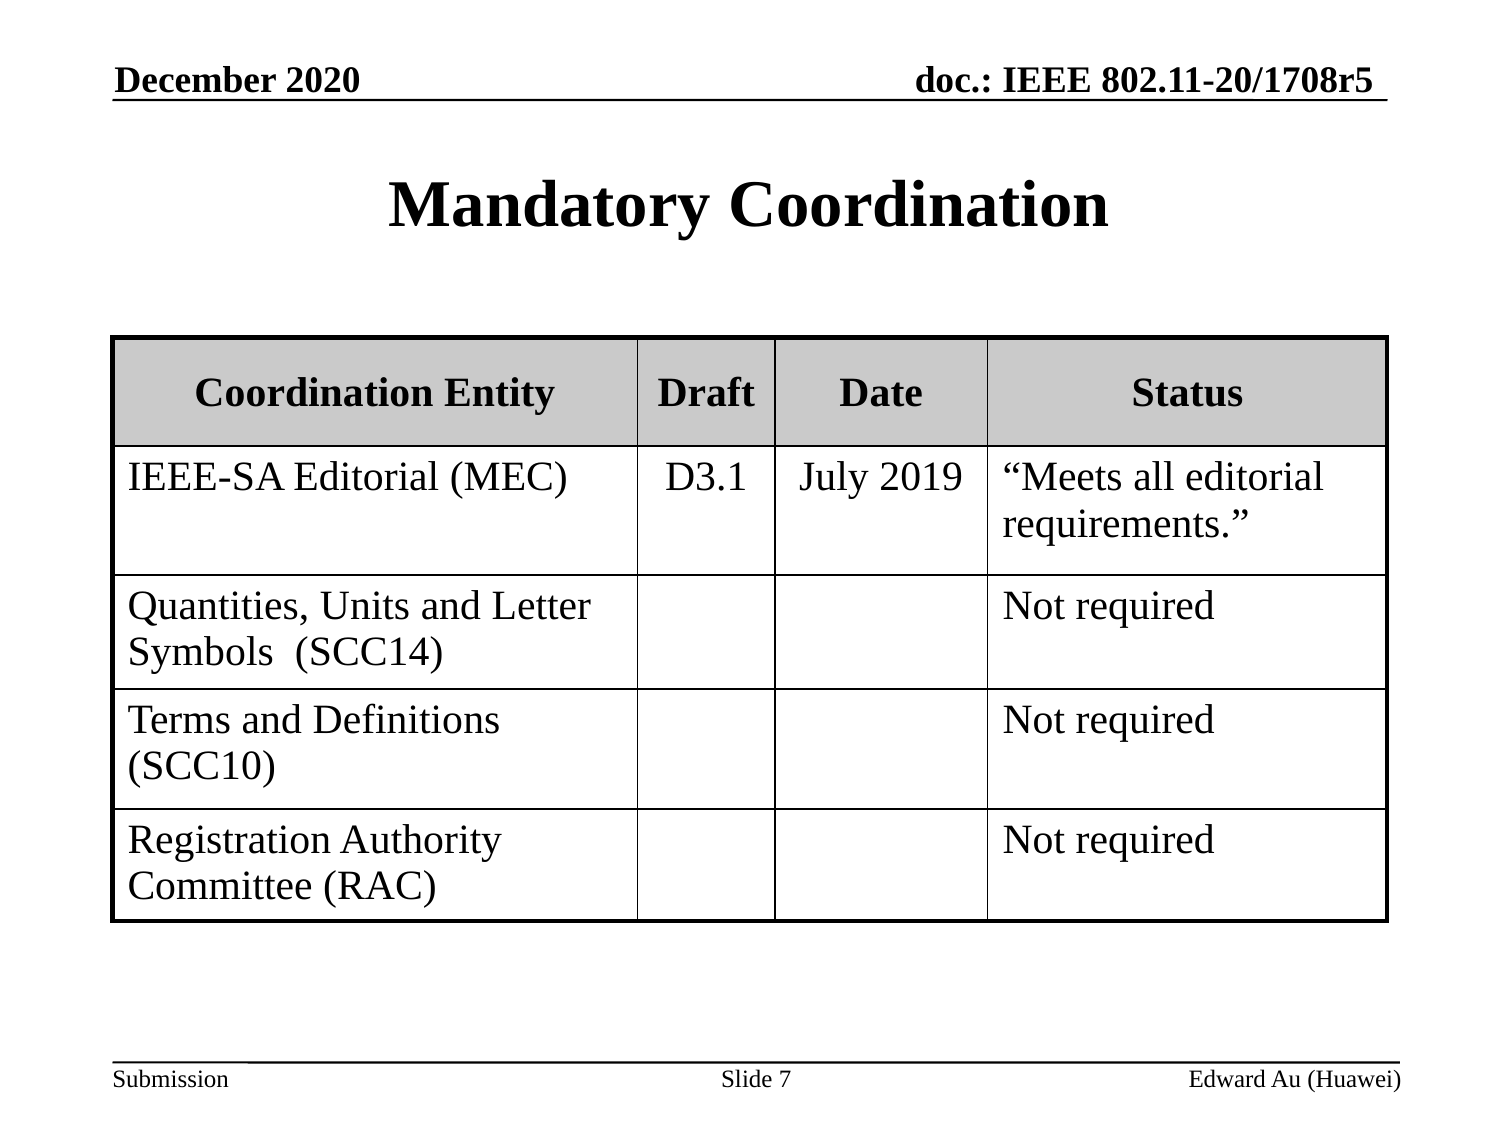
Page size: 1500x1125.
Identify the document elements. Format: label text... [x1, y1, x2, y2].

table_cell [638, 690, 774, 808]
table_cell [776, 576, 987, 688]
table_cell [776, 690, 987, 808]
table_cell July 2019 [776, 447, 987, 574]
table_header Draft [638, 340, 774, 445]
footer Edward Au (Huawei) [1185, 1061, 1402, 1093]
table_cell Not required [988, 810, 1385, 919]
table_cell Quantities, Units and Letter Symbols (SCC14) [115, 576, 637, 688]
table_cell Not required [988, 690, 1385, 808]
table_cell “Meets all editorial requirements.” [988, 447, 1385, 574]
table_cell [638, 810, 774, 919]
table_header Coordination Entity [115, 340, 637, 445]
table_cell D3.1 [638, 447, 774, 574]
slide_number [114, 54, 364, 101]
table_cell [638, 576, 774, 688]
table_cell IEEE-SA Editorial (MEC) [115, 447, 637, 574]
title Mandatory Coordination [112, 112, 1388, 288]
table_cell Terms and Definitions (SCC10) [115, 690, 637, 808]
table_header Status [988, 340, 1385, 445]
table_header Date [776, 340, 987, 445]
table_cell Registration Authority Committee (RAC) [115, 810, 637, 919]
table_cell [776, 810, 987, 919]
slide_number Slide 7 [712, 1061, 800, 1093]
table_cell Not required [988, 576, 1385, 688]
